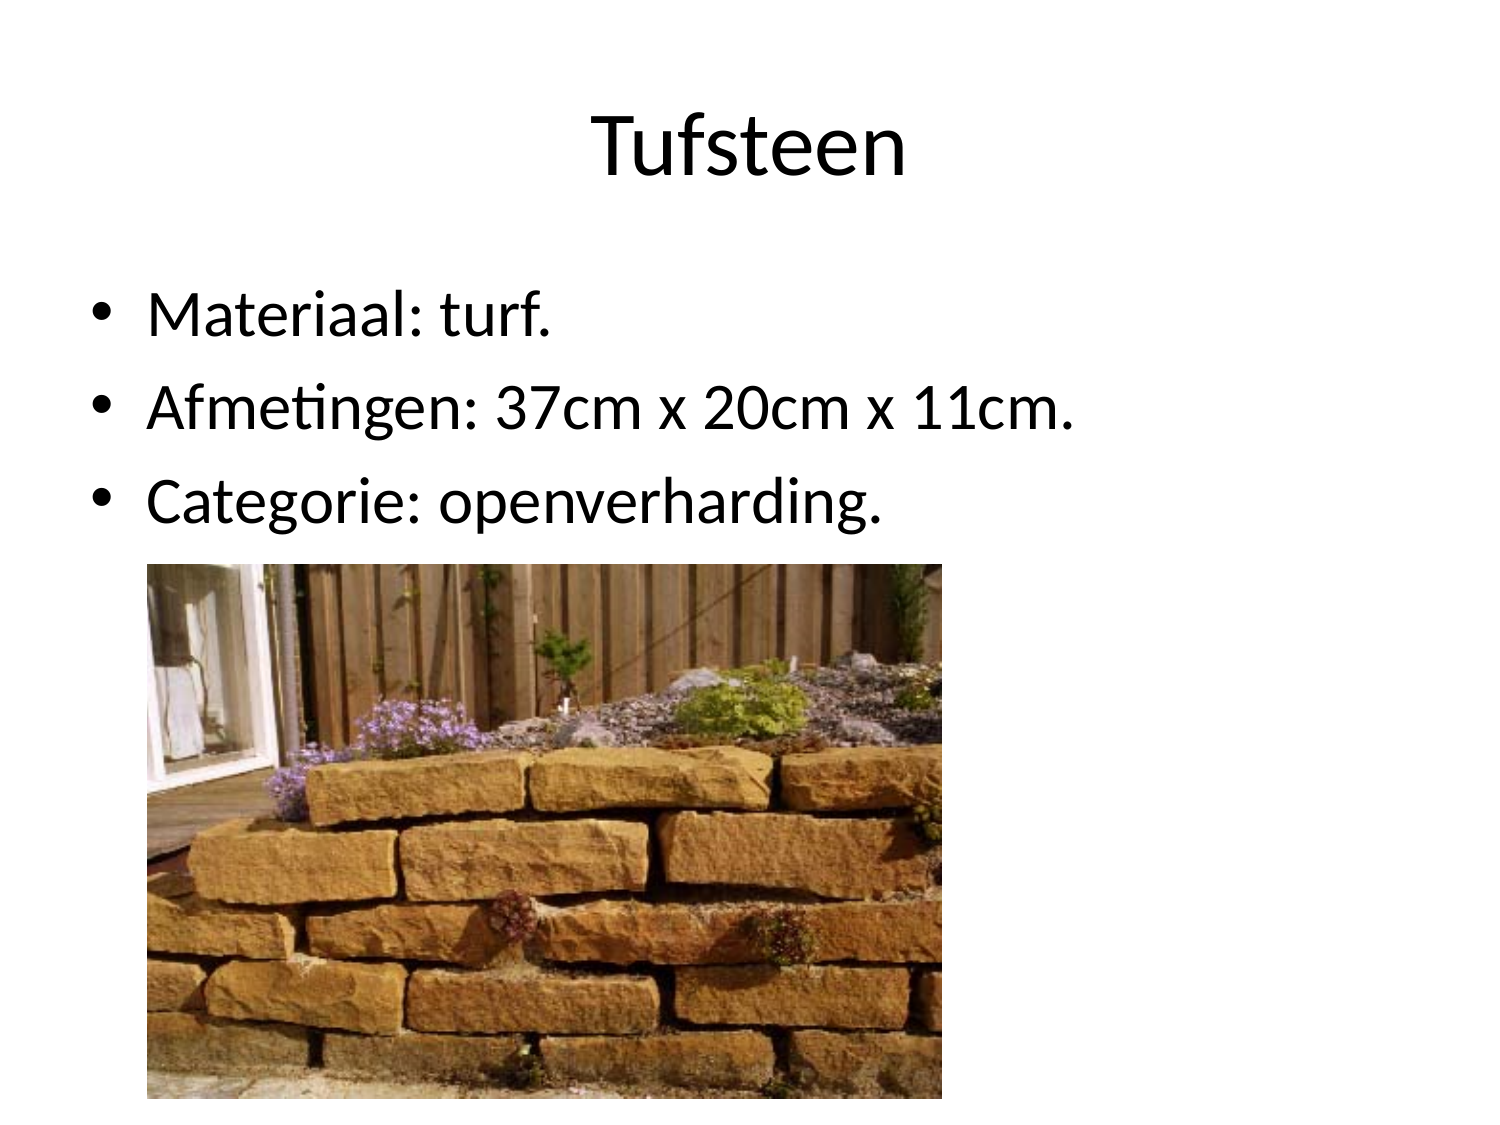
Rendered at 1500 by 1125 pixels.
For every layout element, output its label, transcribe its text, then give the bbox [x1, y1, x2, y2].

list Materiaal: turf. Afmetingen: 37cm x 20cm x 11cm. Categorie: openverharding. [75, 262, 1425, 1005]
picture [147, 564, 942, 1099]
title Tufsteen [75, 45, 1425, 233]
